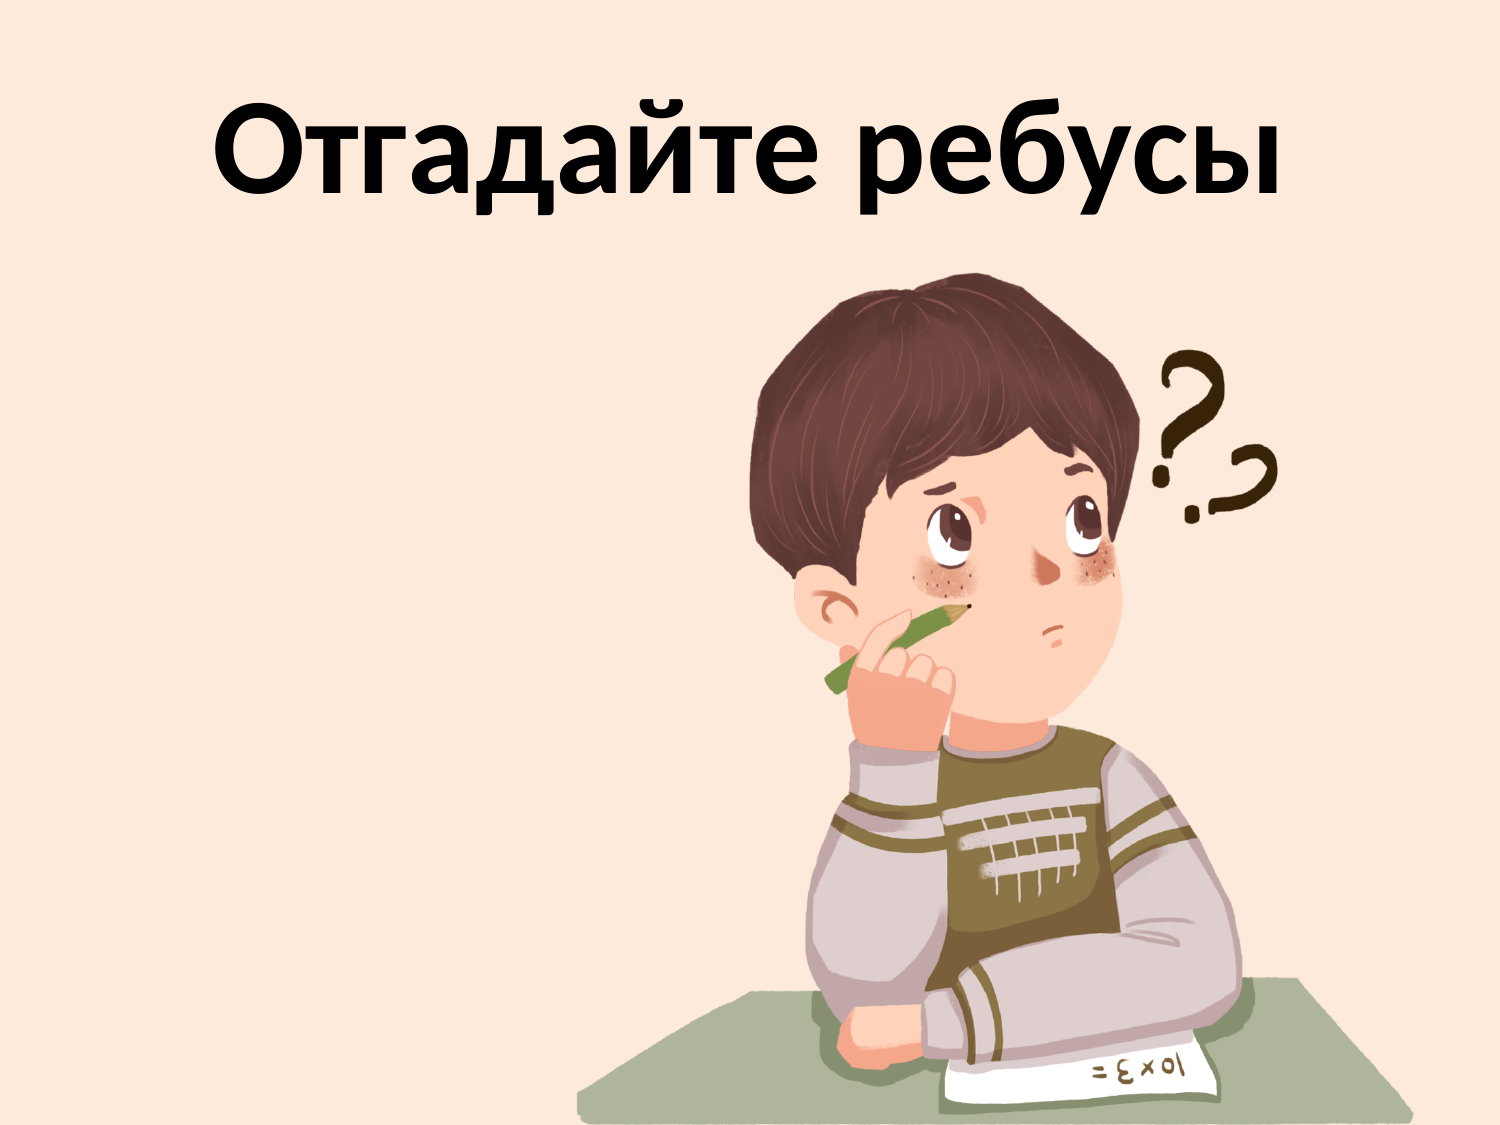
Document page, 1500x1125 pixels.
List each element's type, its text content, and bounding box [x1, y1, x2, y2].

picture [532, 219, 1439, 1125]
title Отгадайте ребусы [75, 45, 1425, 233]
